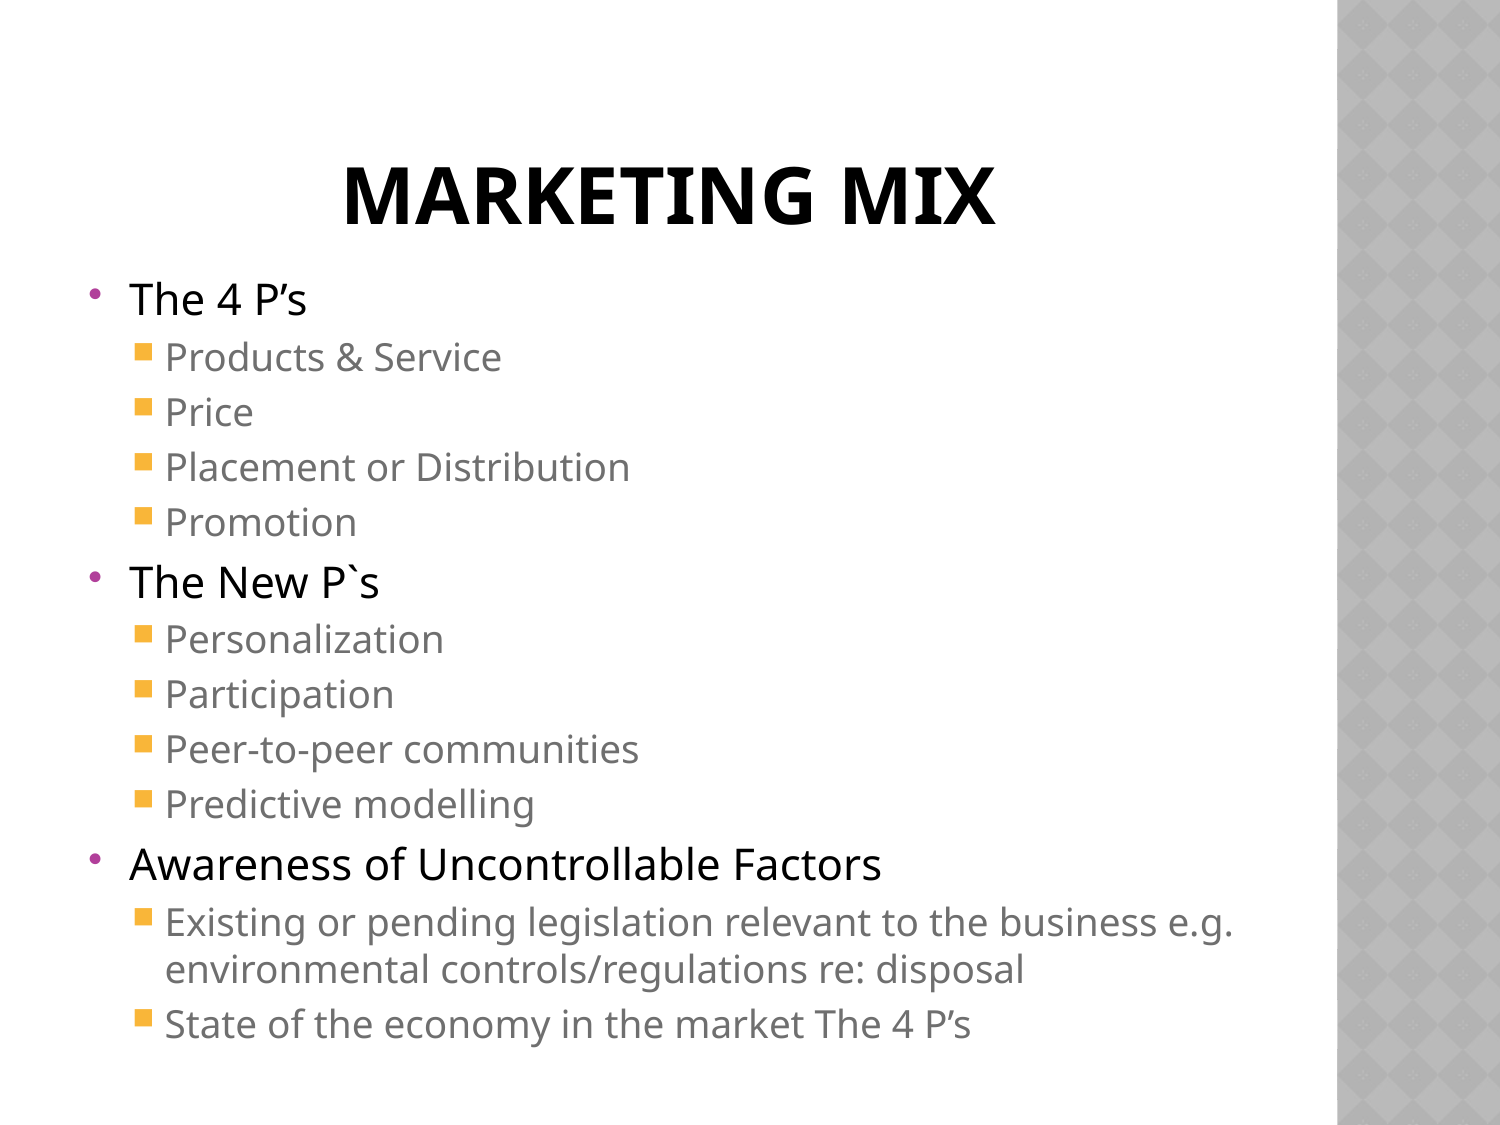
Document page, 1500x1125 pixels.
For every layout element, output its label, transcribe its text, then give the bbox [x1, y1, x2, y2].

title Marketing Mix [75, 52, 1263, 240]
list The 4 P’s Products & Service Price Placement or Distribution Promotion The New P`s Personalization Participation Peer-to-peer communities Predictive modelling Awareness of Uncontrollable Factors Existing or pending legislation relevant to the business e.g. environmental controls/regulations re: disposal State of the economy in the market The 4 P’s [75, 264, 1263, 1059]
